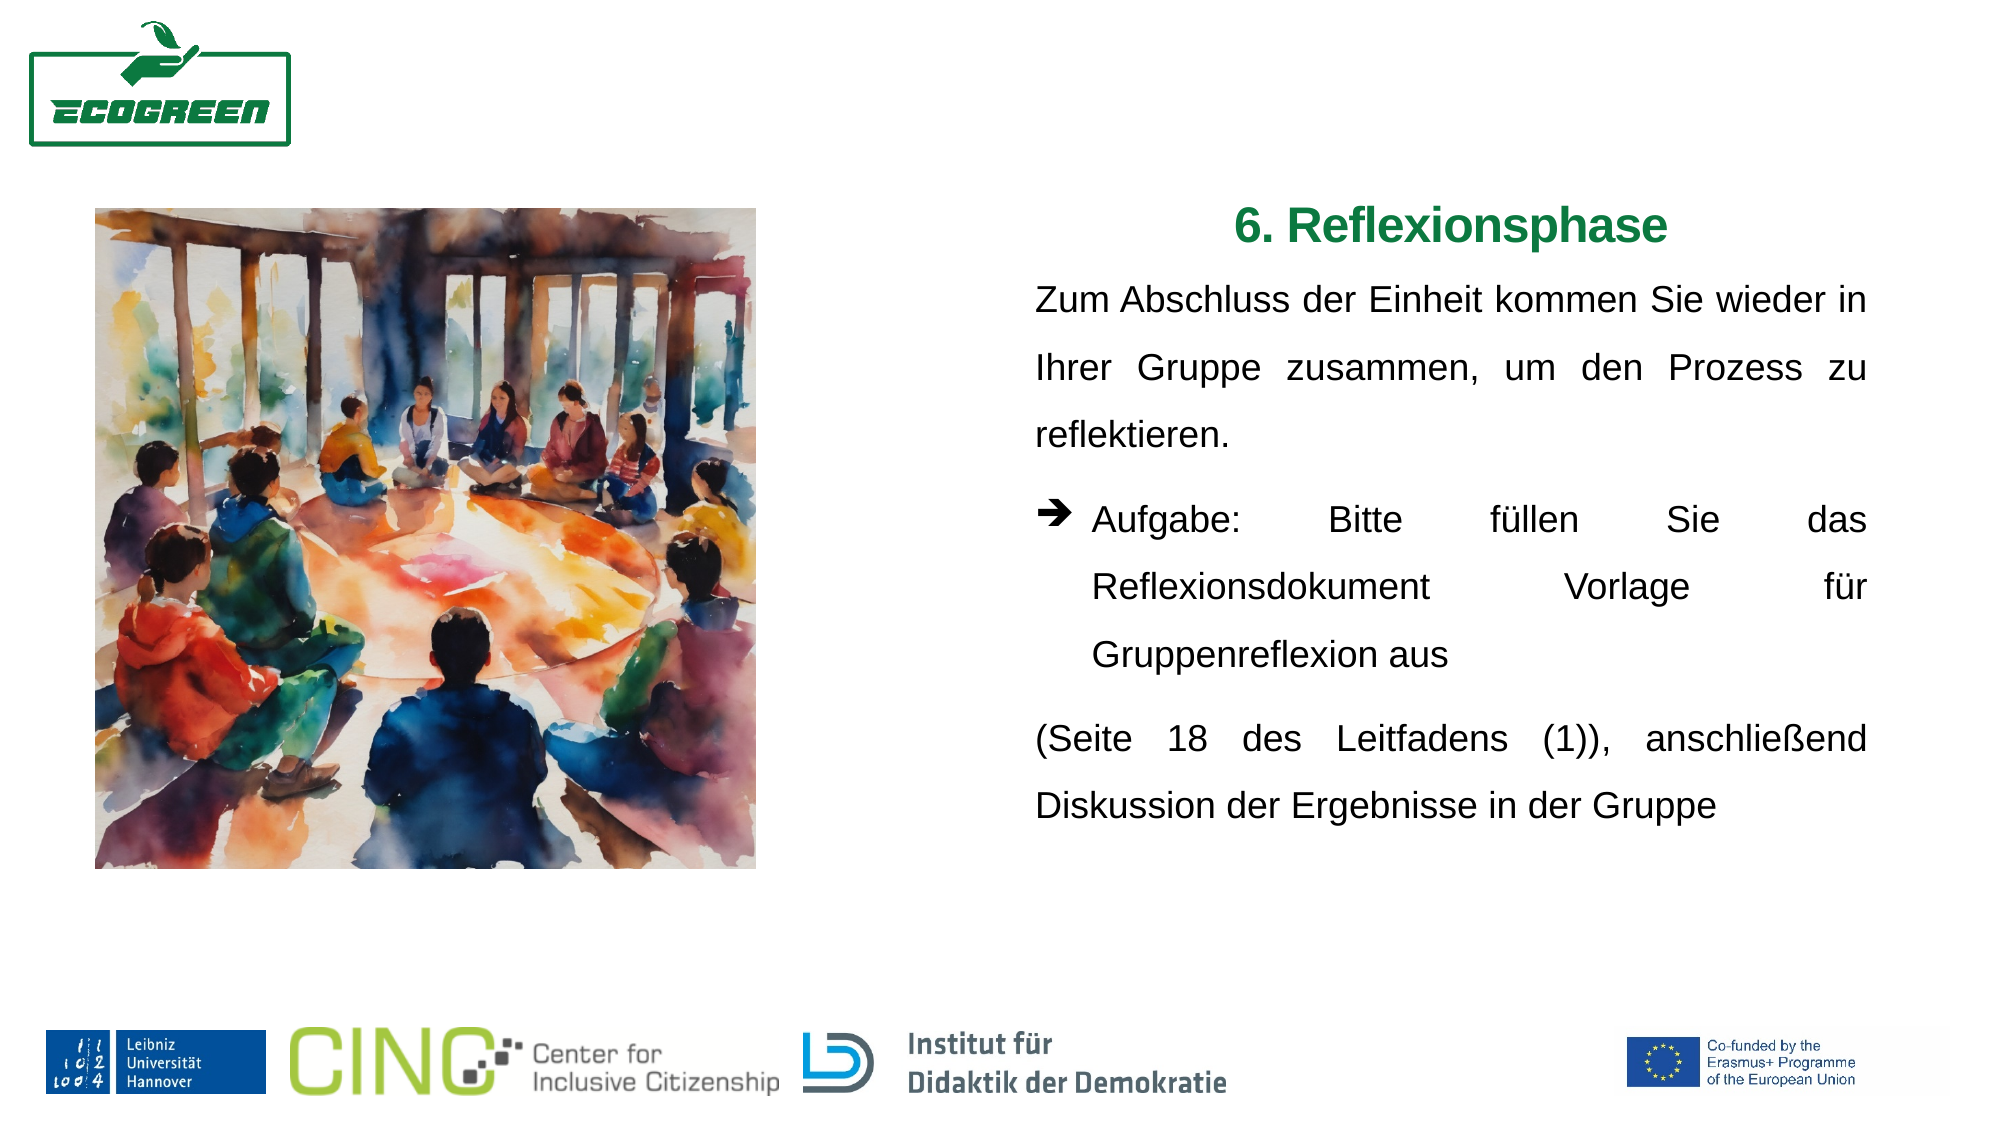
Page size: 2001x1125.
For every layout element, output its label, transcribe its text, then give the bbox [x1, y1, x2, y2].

text_box 6. Reflexionsphase Zum Abschluss der Einheit kommen Sie wieder in Ihrer Gruppe zusammen, um den Prozess zu reflektieren. Aufgabe: Bitte füllen Sie das Reflexionsdokument Vorlage für Gruppenreflexion aus (Seite 18 des Leitfadens (1)), anschließend Diskussion der Ergebnisse in der Gruppe [1020, 412, 1883, 871]
picture [290, 1027, 779, 1096]
picture [19, 0, 300, 168]
picture [46, 1030, 266, 1094]
picture [95, 208, 756, 869]
picture [803, 1031, 1226, 1093]
picture [1614, 1026, 1950, 1096]
text_box [0, 994, 2000, 1125]
